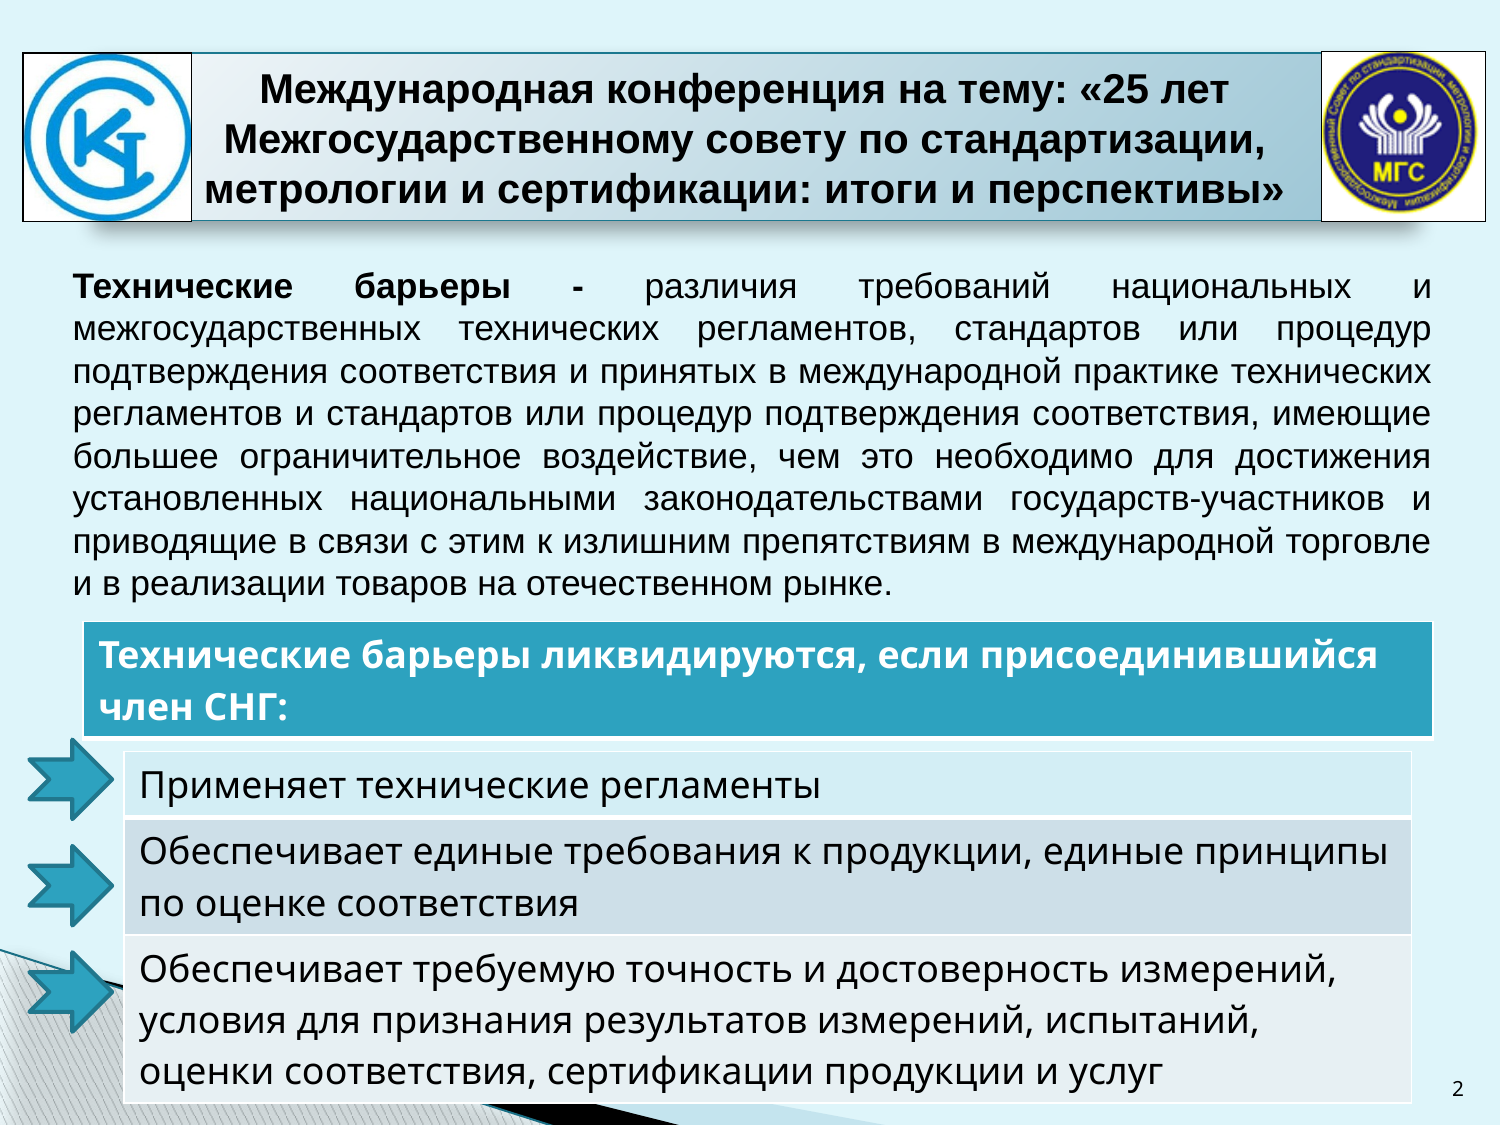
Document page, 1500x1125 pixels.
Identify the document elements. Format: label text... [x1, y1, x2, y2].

slide_number 2 [1418, 1051, 1479, 1112]
text_box Международная конференция на тему: «25 лет Межгосударственному совету по стандартизации, метрологии и сертификации: итоги и перспективы» [192, 52, 1321, 221]
text_box [27, 844, 115, 928]
text_box [27, 950, 115, 1034]
table_header Технические барьеры ликвидируются, если присоединившийся член СНГ: [84, 622, 1432, 736]
picture [1321, 51, 1485, 222]
picture [23, 52, 192, 221]
picture [30, 60, 185, 218]
text_box [27, 737, 115, 822]
table_cell Обеспечивает требуемую точность и достоверность измерений, условия для признания результатов измерений, испытаний, оценки соответствия, сертификации продукции и услуг [125, 936, 1411, 1102]
picture [118, 147, 192, 221]
table_cell Обеспечивает единые требования к продукции, единые принципы по оценке соответствия [125, 820, 1411, 934]
list Технические барьеры - различия требований национальных и межгосударственных технических регламентов, стандартов или процедур подтверждения соответствия и принятых в международной практике технических регламентов и стандартов или процедур подтверждения соответствия, имеющие большее ограничительное воздействие, чем это необходимо для достижения установленных национальными законодательствами государств-участников и приводящие в связи с этим к излишним препятствиям в международной торговле и в реализации товаров на отечественном рынке. [41, 255, 1447, 634]
table_header Применяет технические регламенты [125, 752, 1411, 815]
